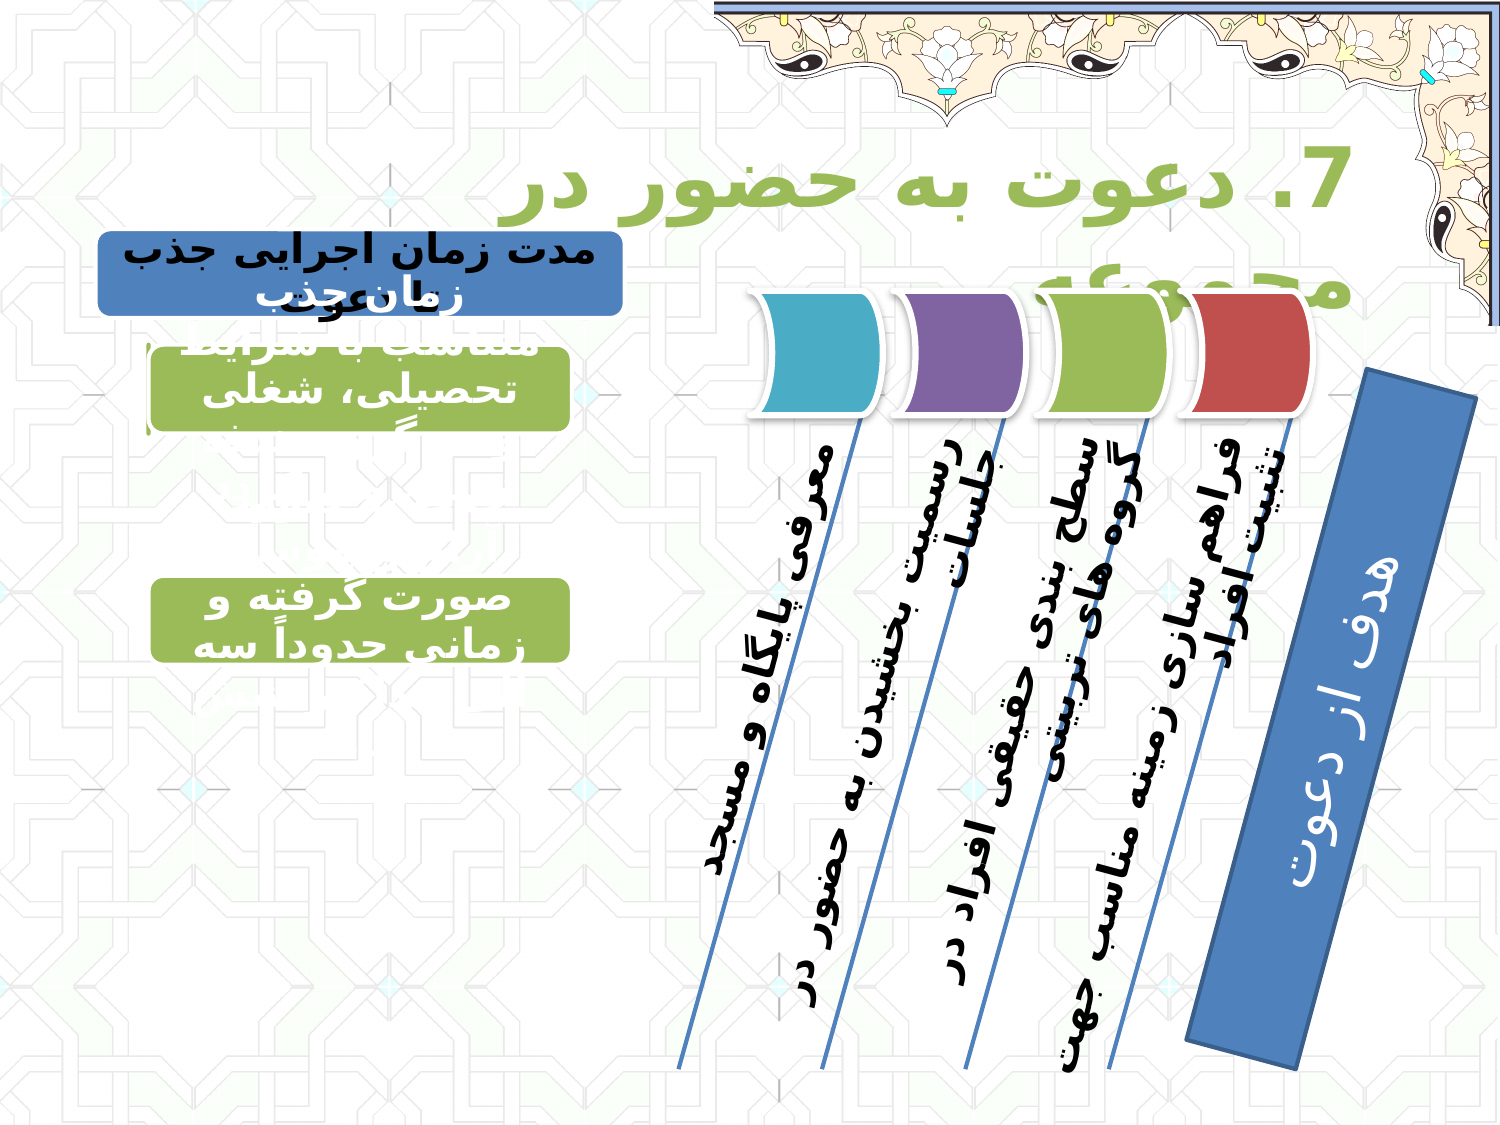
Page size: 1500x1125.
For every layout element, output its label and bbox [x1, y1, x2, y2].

picture [0, 0, 1500, 1125]
text_box [29, 228, 692, 897]
